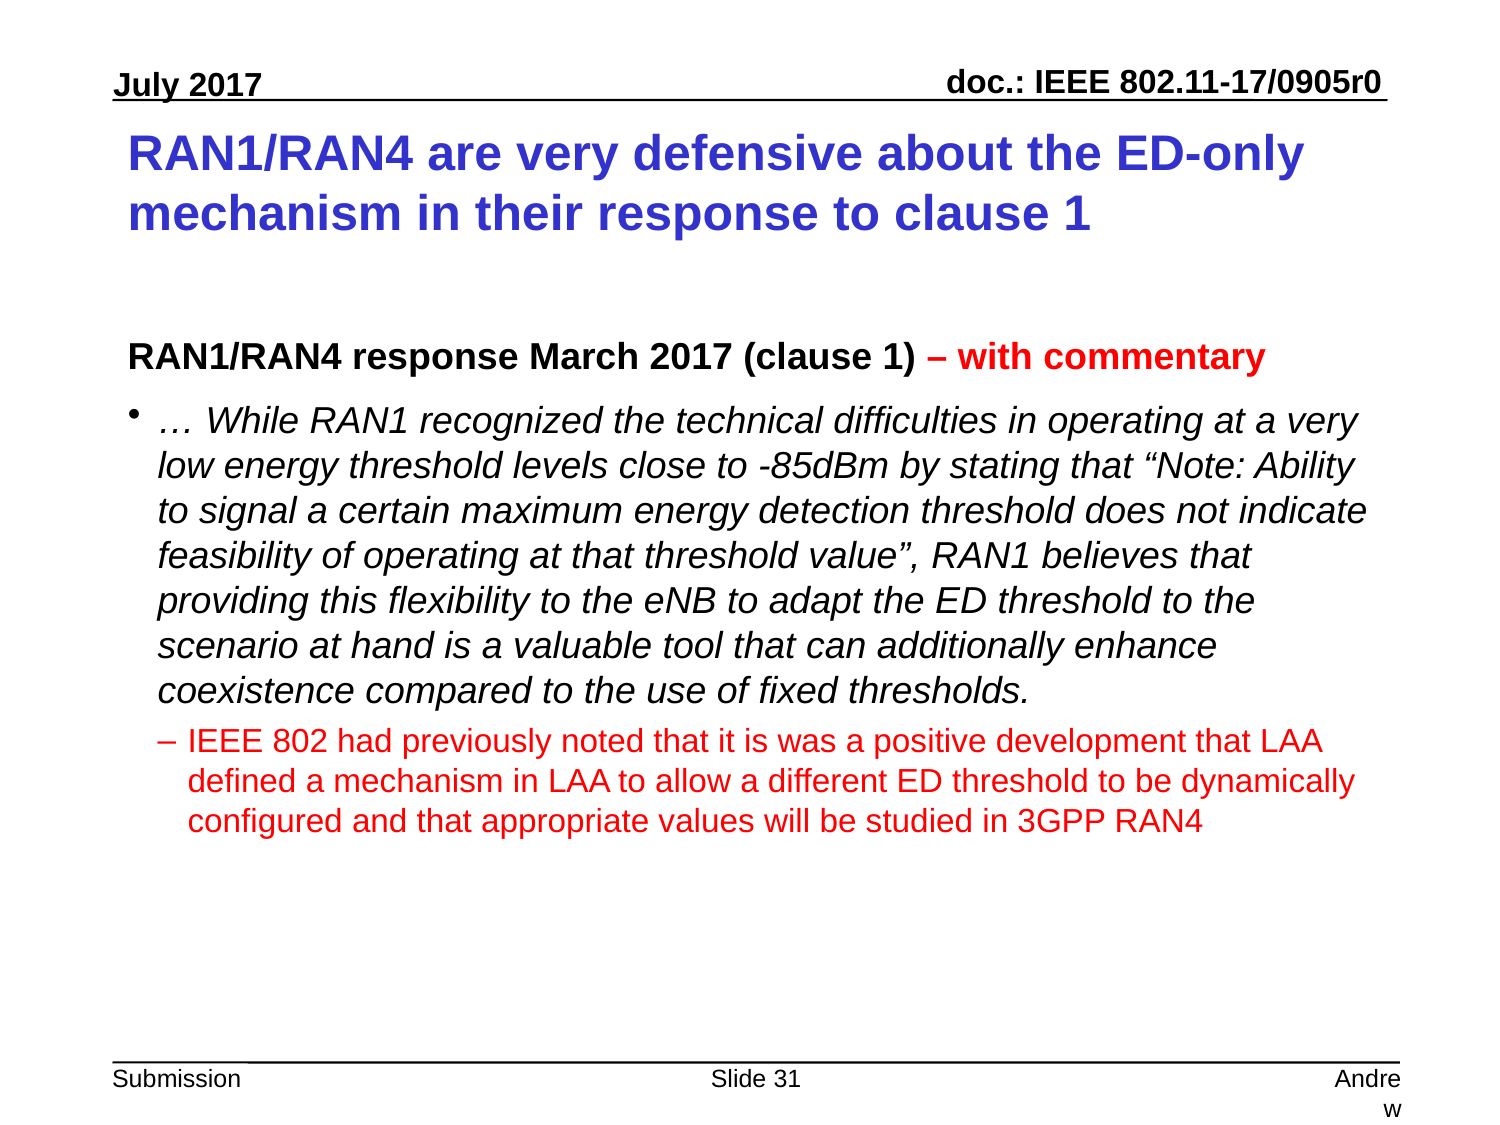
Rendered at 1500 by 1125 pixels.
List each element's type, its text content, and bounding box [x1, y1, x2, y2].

slide_number Slide 31 [709, 1061, 803, 1093]
footer Andrew Myles, Cisco [1320, 1061, 1402, 1093]
title RAN1/RAN4 are very defensive about the ED-only mechanism in their response to clause 1 [112, 112, 1388, 288]
list RAN1/RAN4 response March 2017 (clause 1) – with commentary … While RAN1 recognized the technical difficulties in operating at a very low energy threshold levels close to -85dBm by stating that “Note: Ability to signal a certain maximum energy detection threshold does not indicate feasibility of operating at that threshold value”, RAN1 believes that providing this flexibility to the eNB to adapt the ED threshold to the scenario at hand is a valuable tool that can additionally enhance coexistence compared to the use of fixed thresholds. IEEE 802 had previously noted that it is was a positive development that LAA defined a mechanism in LAA to allow a different ED threshold to be dynamically configured and that appropriate values will be studied in 3GPP RAN4 [112, 324, 1388, 1000]
